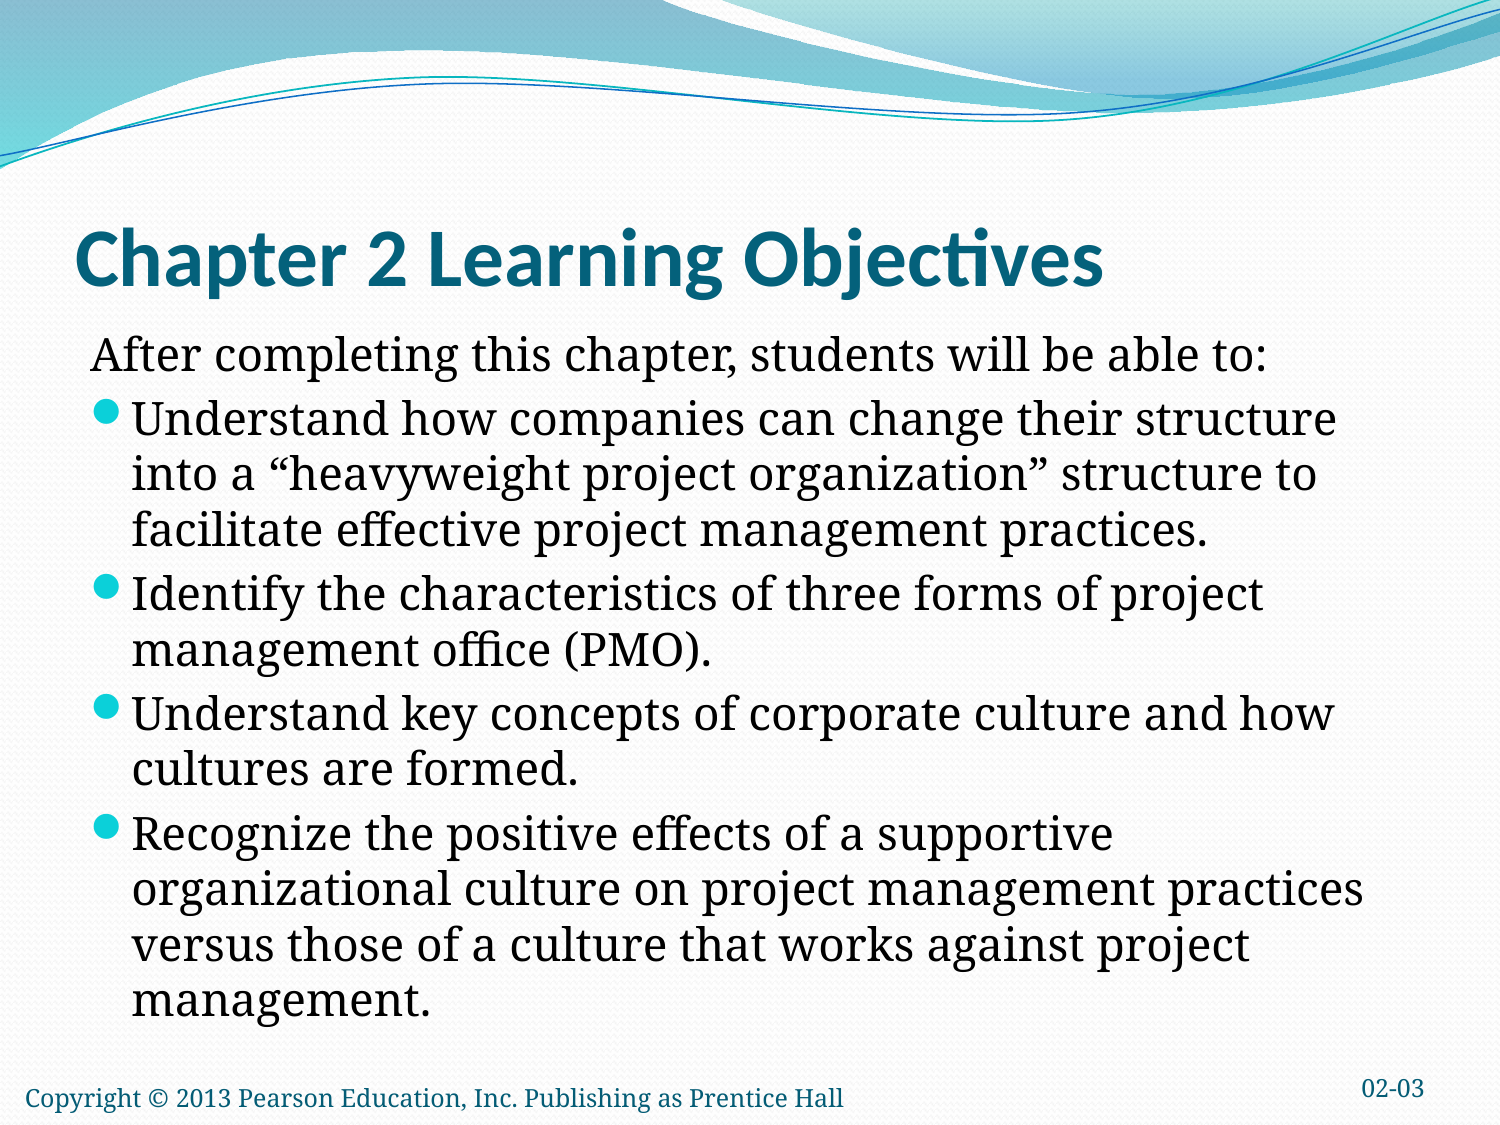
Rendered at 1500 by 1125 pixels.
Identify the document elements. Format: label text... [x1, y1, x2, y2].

slide_number 02-03 [1299, 1042, 1425, 1103]
title Chapter 2 Learning Objectives [74, 115, 1426, 304]
list After completing this chapter, students will be able to: Understand how companies can change their structure into a “heavyweight project organization” structure to facilitate effective project management practices. Identify the characteristics of three forms of project management office (PMO). Understand key concepts of corporate culture and how cultures are formed. Recognize the positive effects of a supportive organizational culture on project management practices versus those of a culture that works against project management. [74, 317, 1426, 1038]
